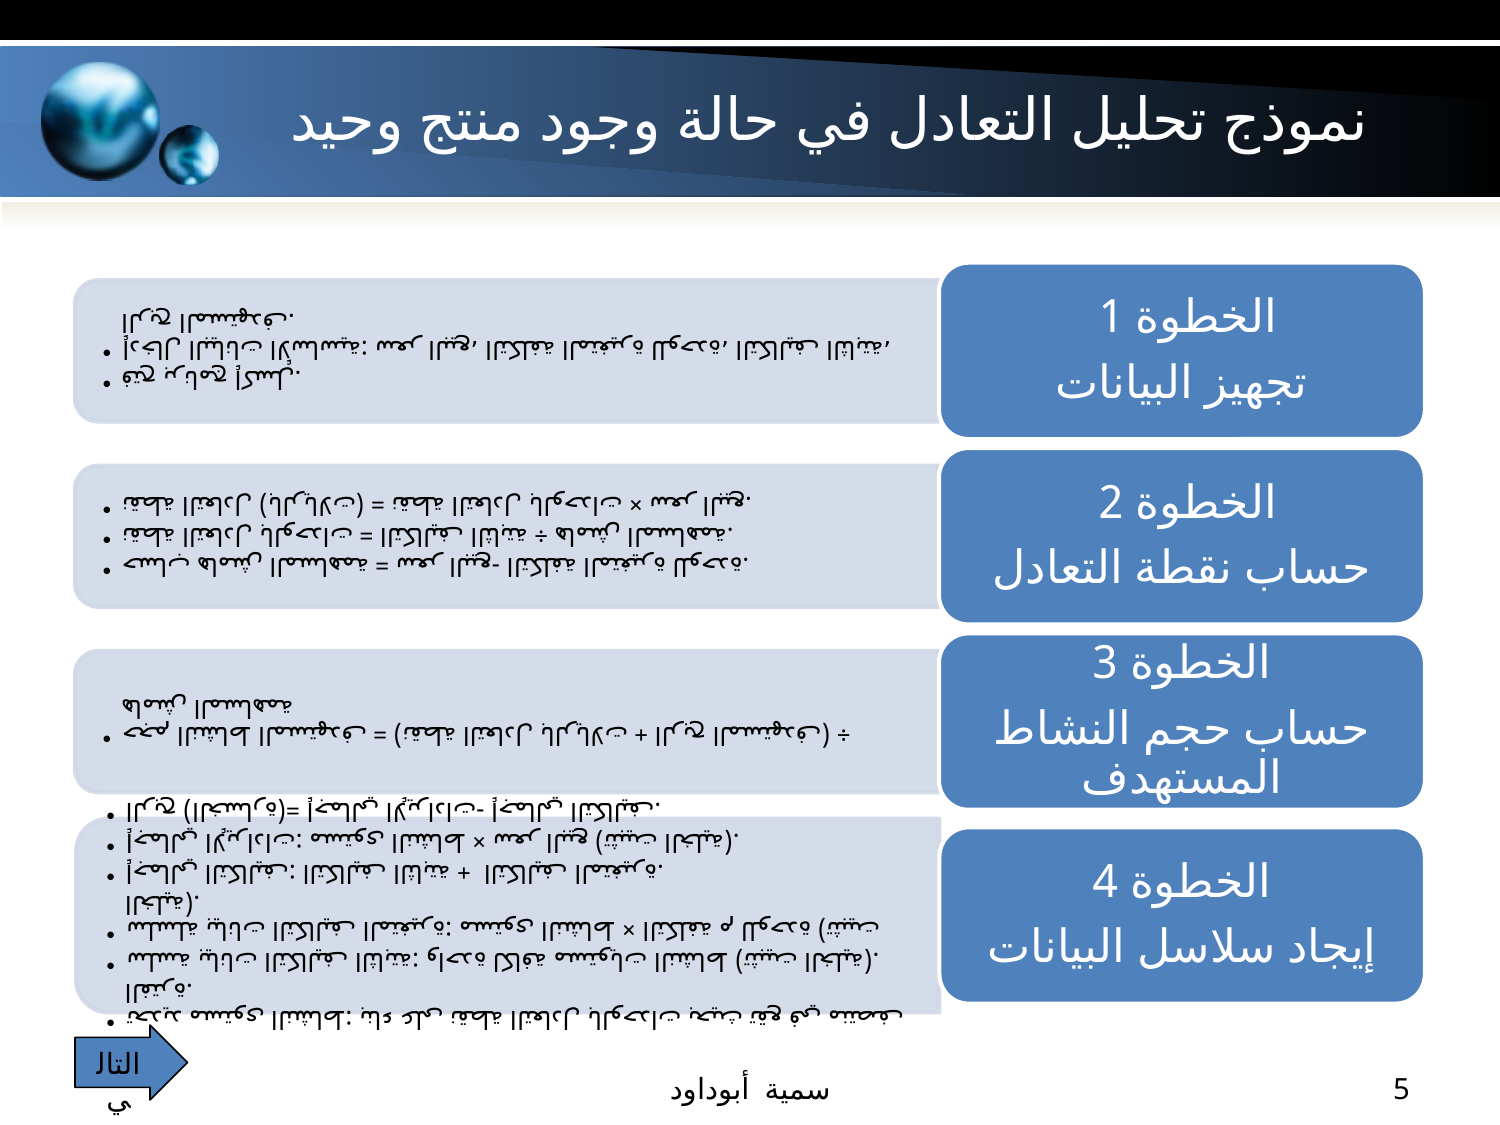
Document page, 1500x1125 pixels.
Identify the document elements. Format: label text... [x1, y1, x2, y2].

footer سمية أبوداود [512, 1062, 988, 1103]
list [74, 262, 1426, 1013]
picture [41, 62, 219, 185]
slide_number 5 [1074, 1062, 1426, 1103]
title نموذج تحليل التعادل في حالة وجود منتج وحيد [274, 44, 1413, 188]
text_box التالي [75, 1024, 188, 1100]
